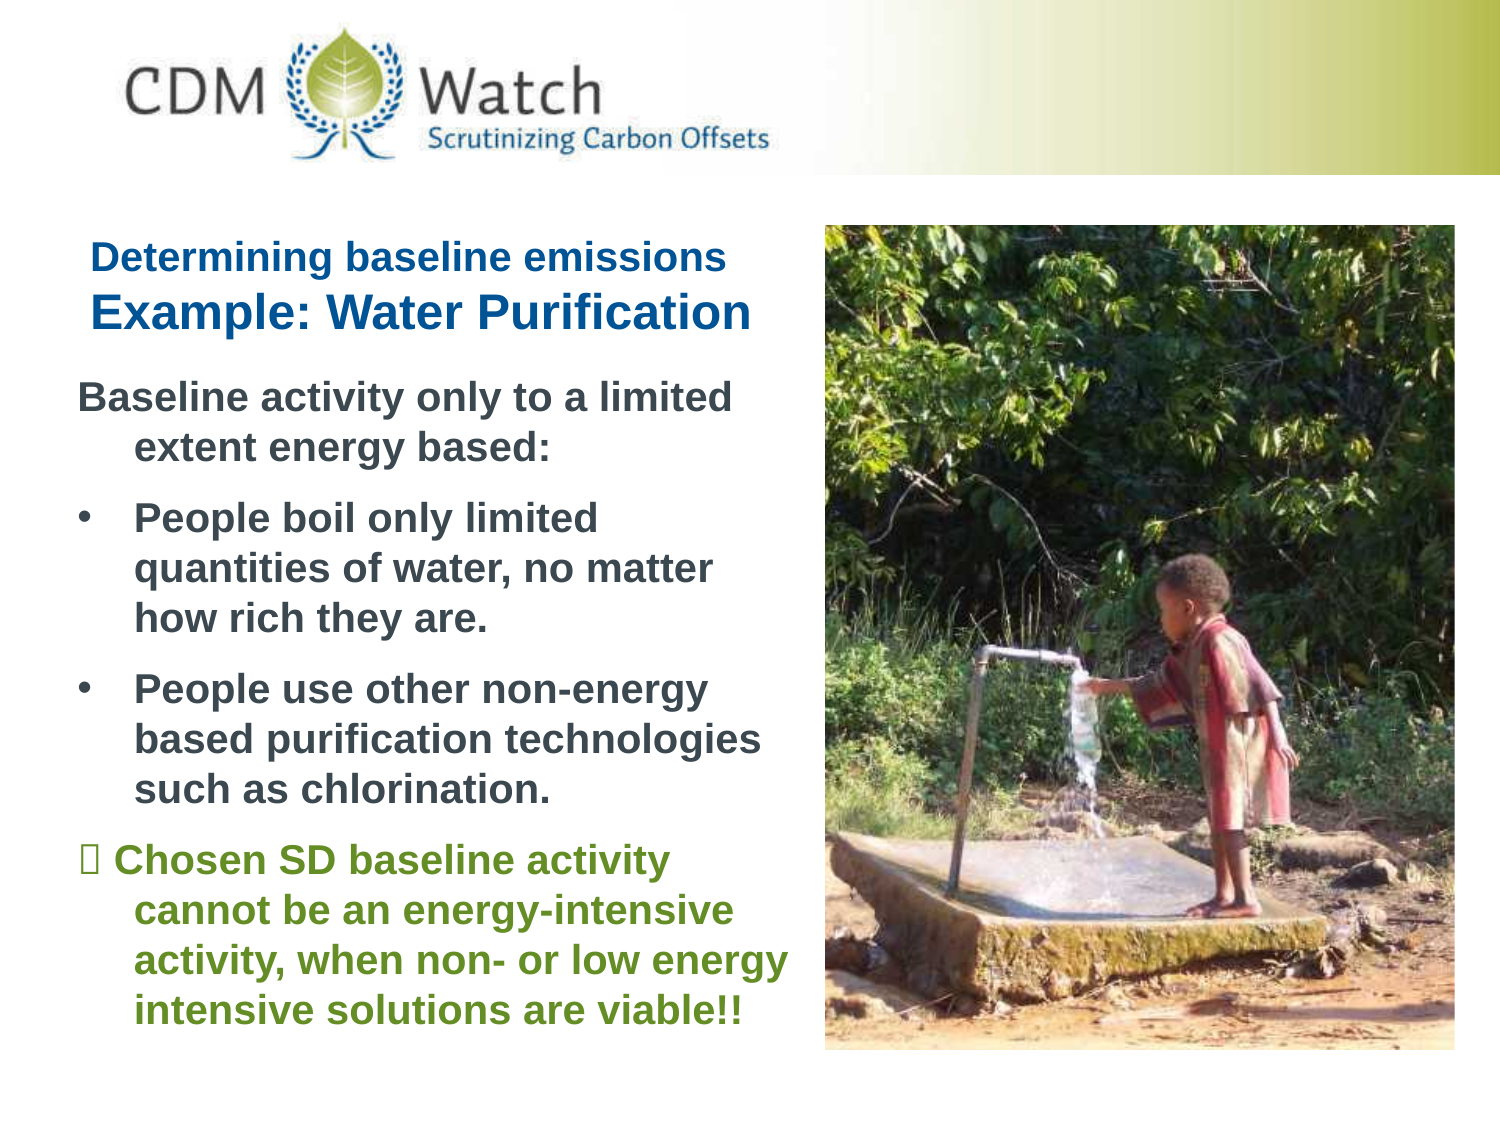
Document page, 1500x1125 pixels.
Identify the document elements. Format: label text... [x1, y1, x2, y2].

title Determining baseline emissions Example: Water Purification [74, 199, 788, 362]
picture [0, 0, 1500, 175]
picture [824, 224, 1455, 1051]
subtitle Baseline activity only to a limited extent energy based: People boil only limited quantities of water, no matter how rich they are. People use other non-energy based purification technologies such as chlorination.  Chosen SD baseline activity cannot be an energy-intensive activity, when non- or low energy intensive solutions are viable!! [62, 362, 813, 1038]
